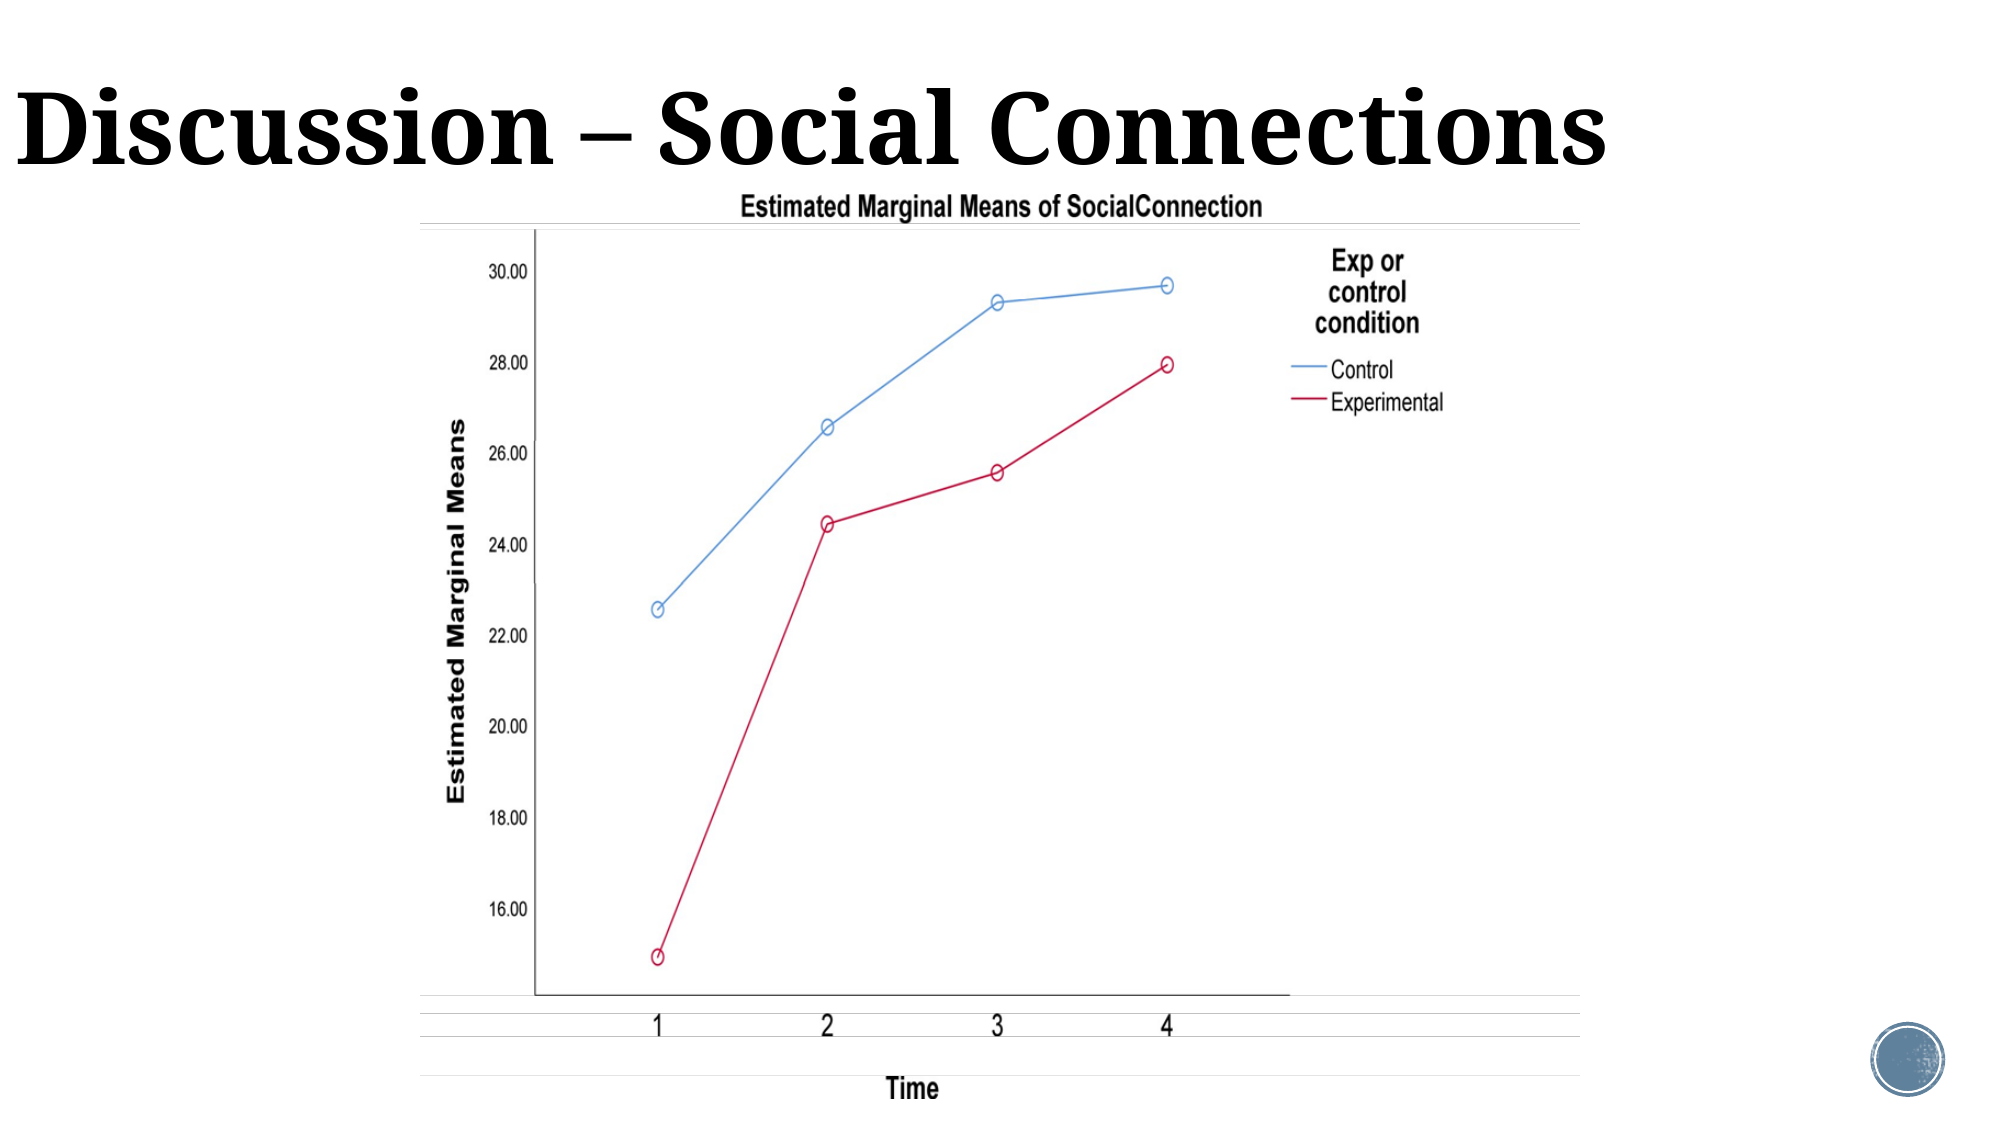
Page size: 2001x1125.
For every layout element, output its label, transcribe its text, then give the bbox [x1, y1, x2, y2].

picture [420, 194, 1580, 1099]
title Discussion – Social Connections [0, 0, 1748, 264]
